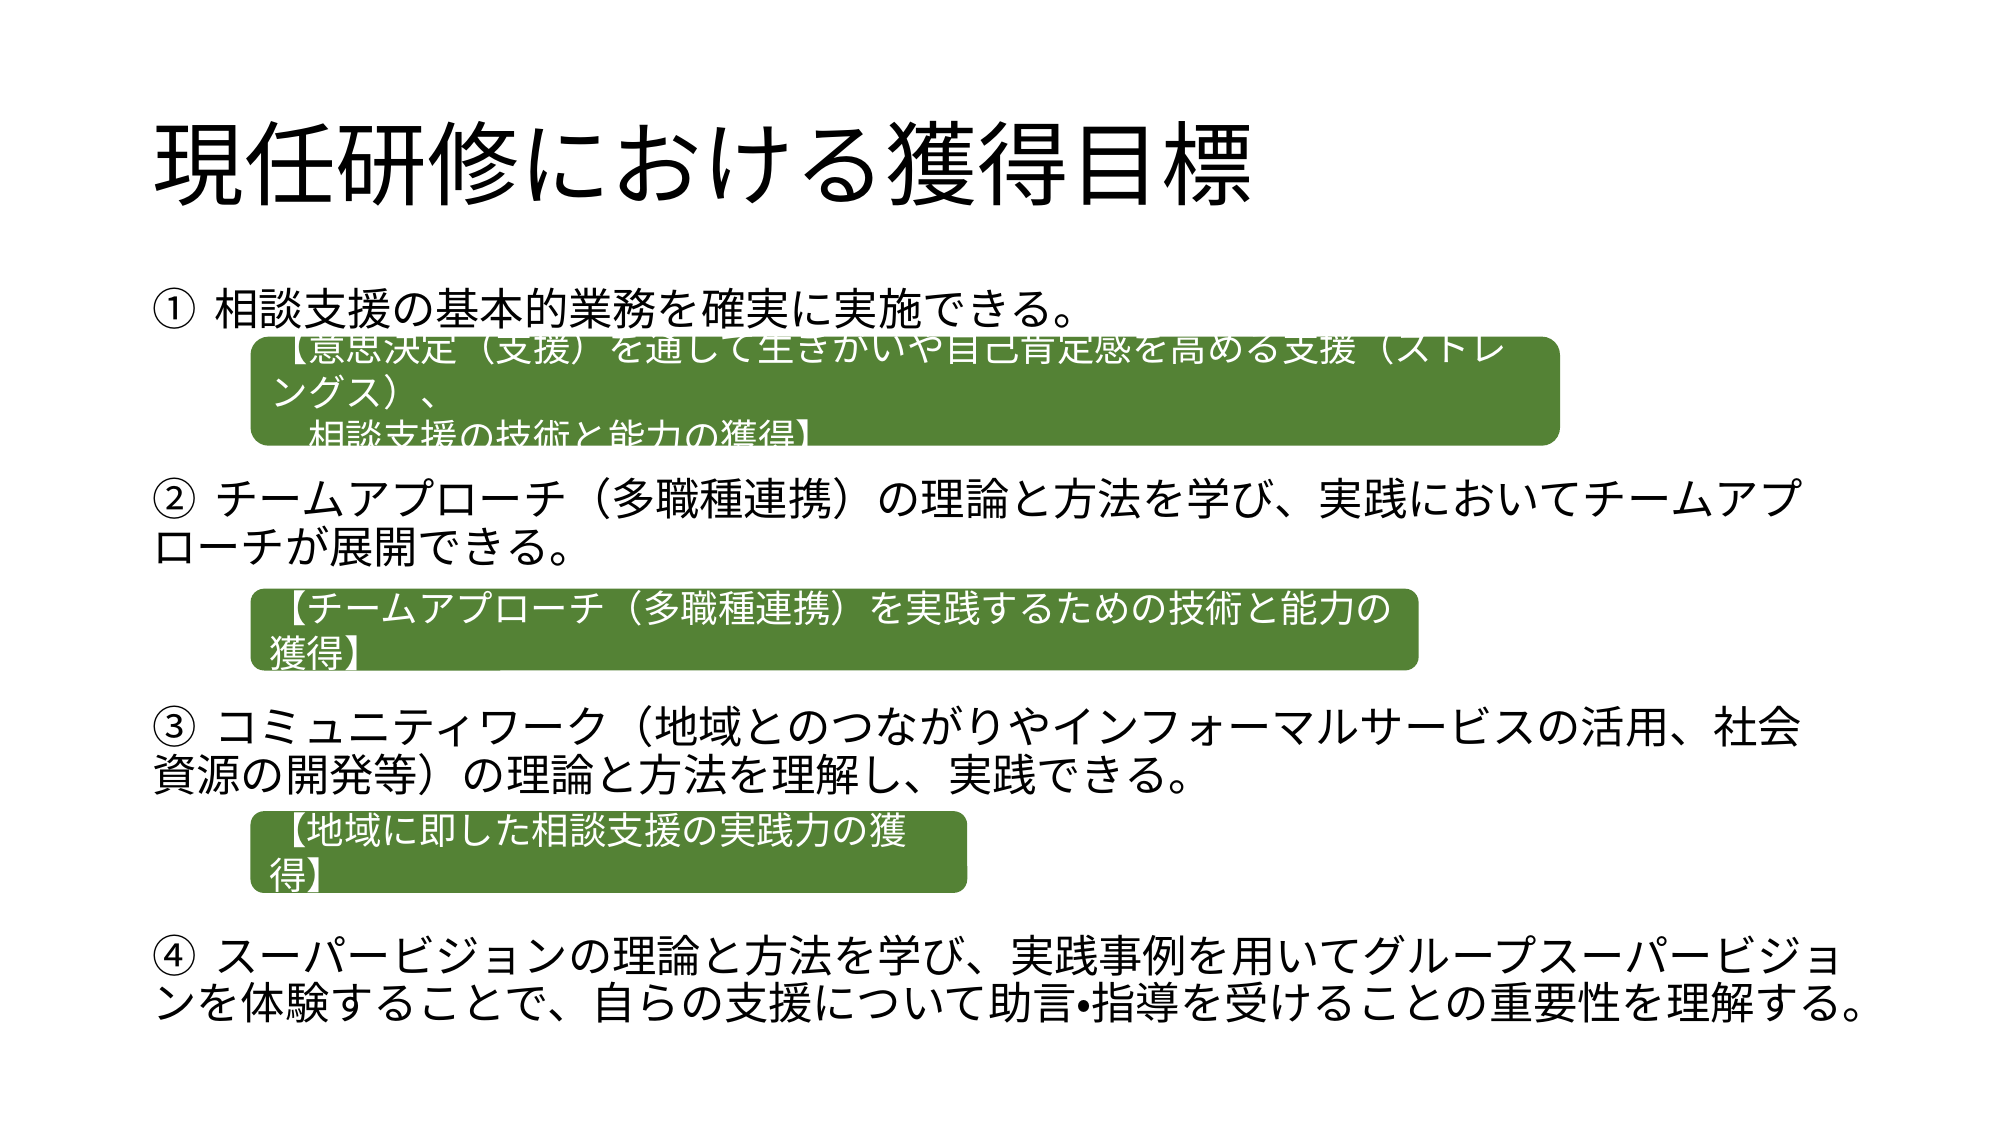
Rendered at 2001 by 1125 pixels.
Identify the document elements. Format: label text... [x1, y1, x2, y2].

text_box 【意思決定（支援）を通して生きがいや自己肯定感を高める支援（ストレングス）、 相談支援の技術と能力の獲得】 [249, 336, 1561, 447]
title 現任研修における獲得目標 [137, 59, 1863, 278]
text_box 【チームアプローチ（多職種連携）を実践するための技術と能力の獲得】 [249, 588, 1420, 672]
list ① 相談支援の基本的業務を確実に実施できる。 ② チームアプローチ（多職種連携）の理論と方法を学び、実践においてチームアプローチが展開できる。 ③ コミュニティワーク（地域とのつながりやインフォーマルサービスの活用、社会資源の開発等）の理論と方法を理解し、実践できる。 ④ スーパービジョンの理論と方法を学び、実践事例を用いてグループスーパービジョンを体験することで、自らの支援について助言・指導を受けることの重要性を理解する。 [137, 279, 1863, 1062]
text_box 【地域に即した相談支援の実践力の獲得】 [249, 810, 968, 894]
